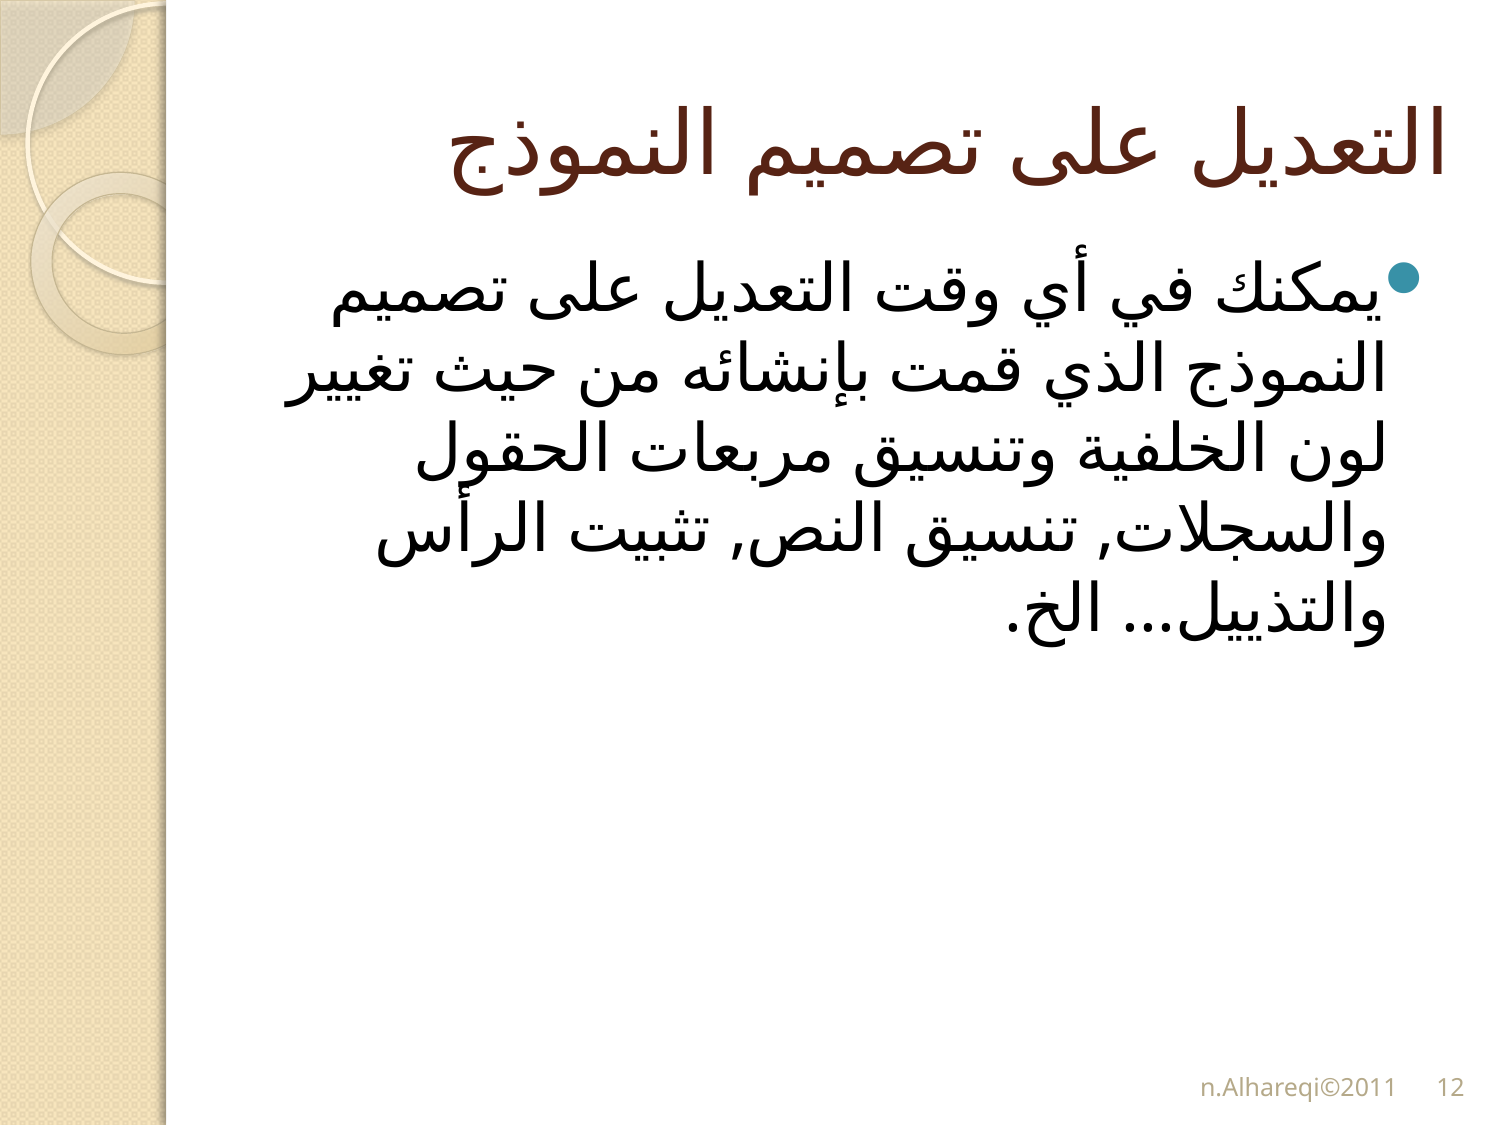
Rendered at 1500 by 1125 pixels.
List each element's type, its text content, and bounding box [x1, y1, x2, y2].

title التعديل على تصميم النموذج [235, 45, 1466, 233]
footer n.Alhareqi©2011 [937, 1034, 1413, 1113]
list يمكنك في أي وقت التعديل على تصميم النموذج الذي قمت بإنشائه من حيث تغيير لون الخلفية وتنسيق مربعات الحقول والسجلات, تنسيق النص, تثبيت الرأس والتذييل... الخ. [235, 237, 1466, 1025]
slide_number 12 [1413, 1034, 1488, 1113]
